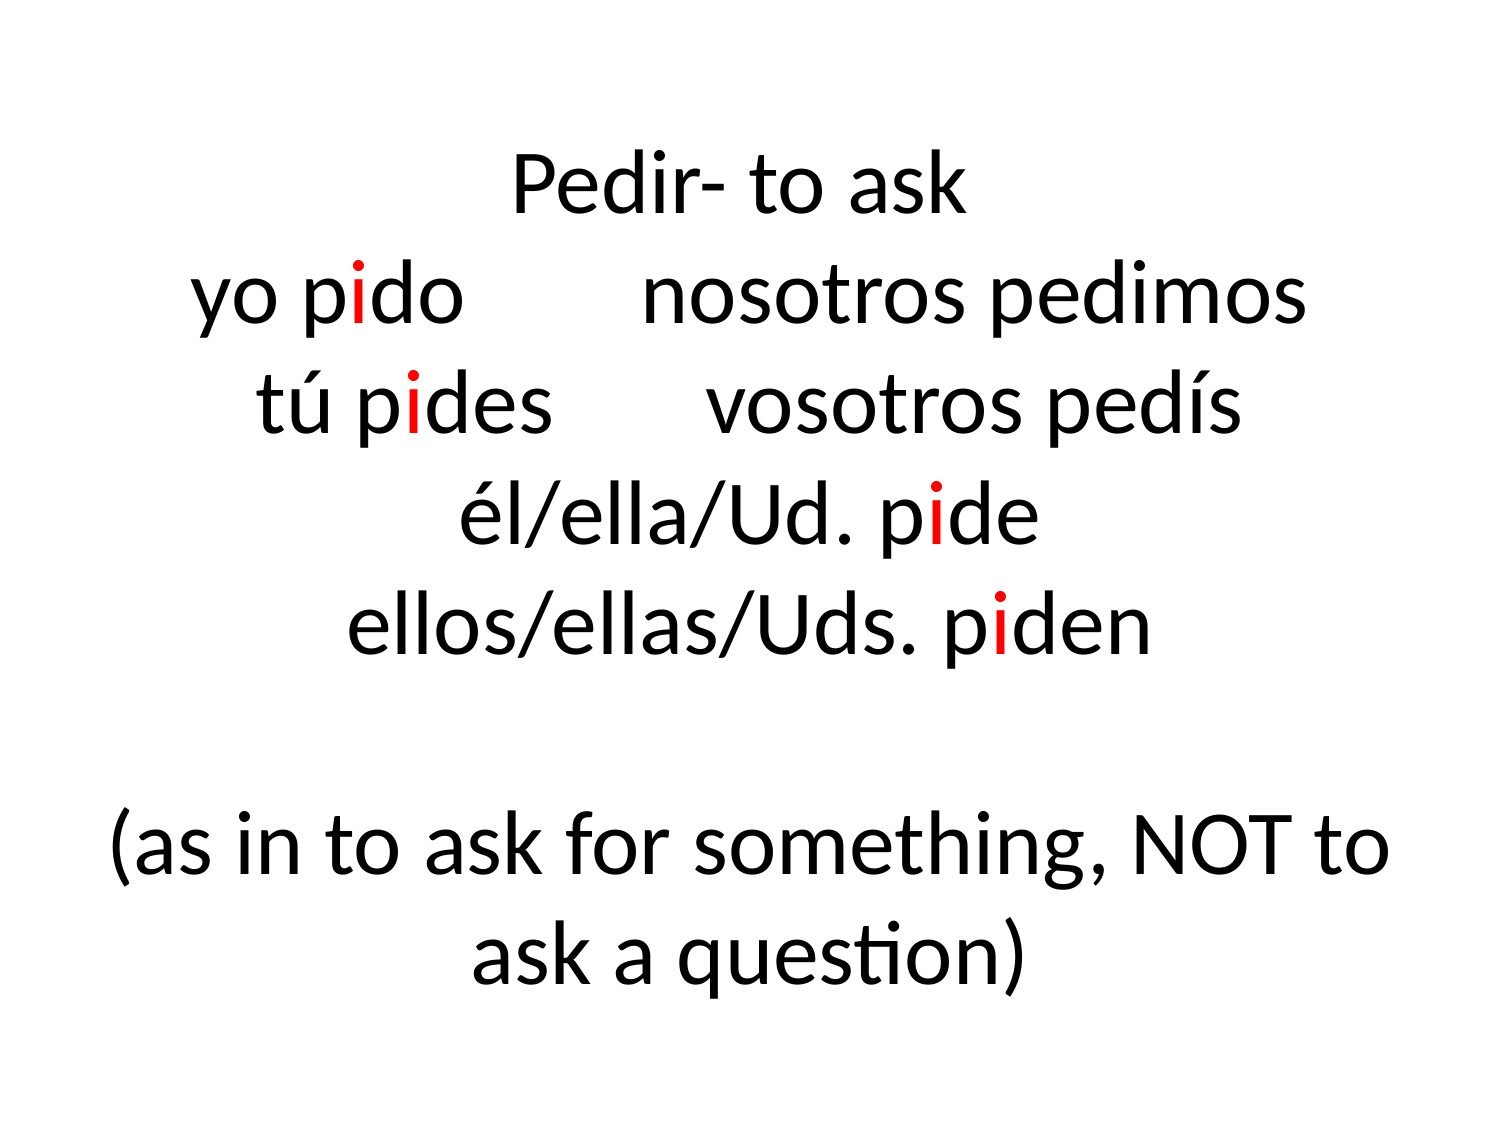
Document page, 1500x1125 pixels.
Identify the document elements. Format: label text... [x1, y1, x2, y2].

title Pedir- to ask yo pido nosotros pedimos tú pides vosotros pedís él/ella/Ud. pide ellos/ellas/Uds. piden (as in to ask for something, NOT to ask a question) [75, 45, 1425, 1080]
